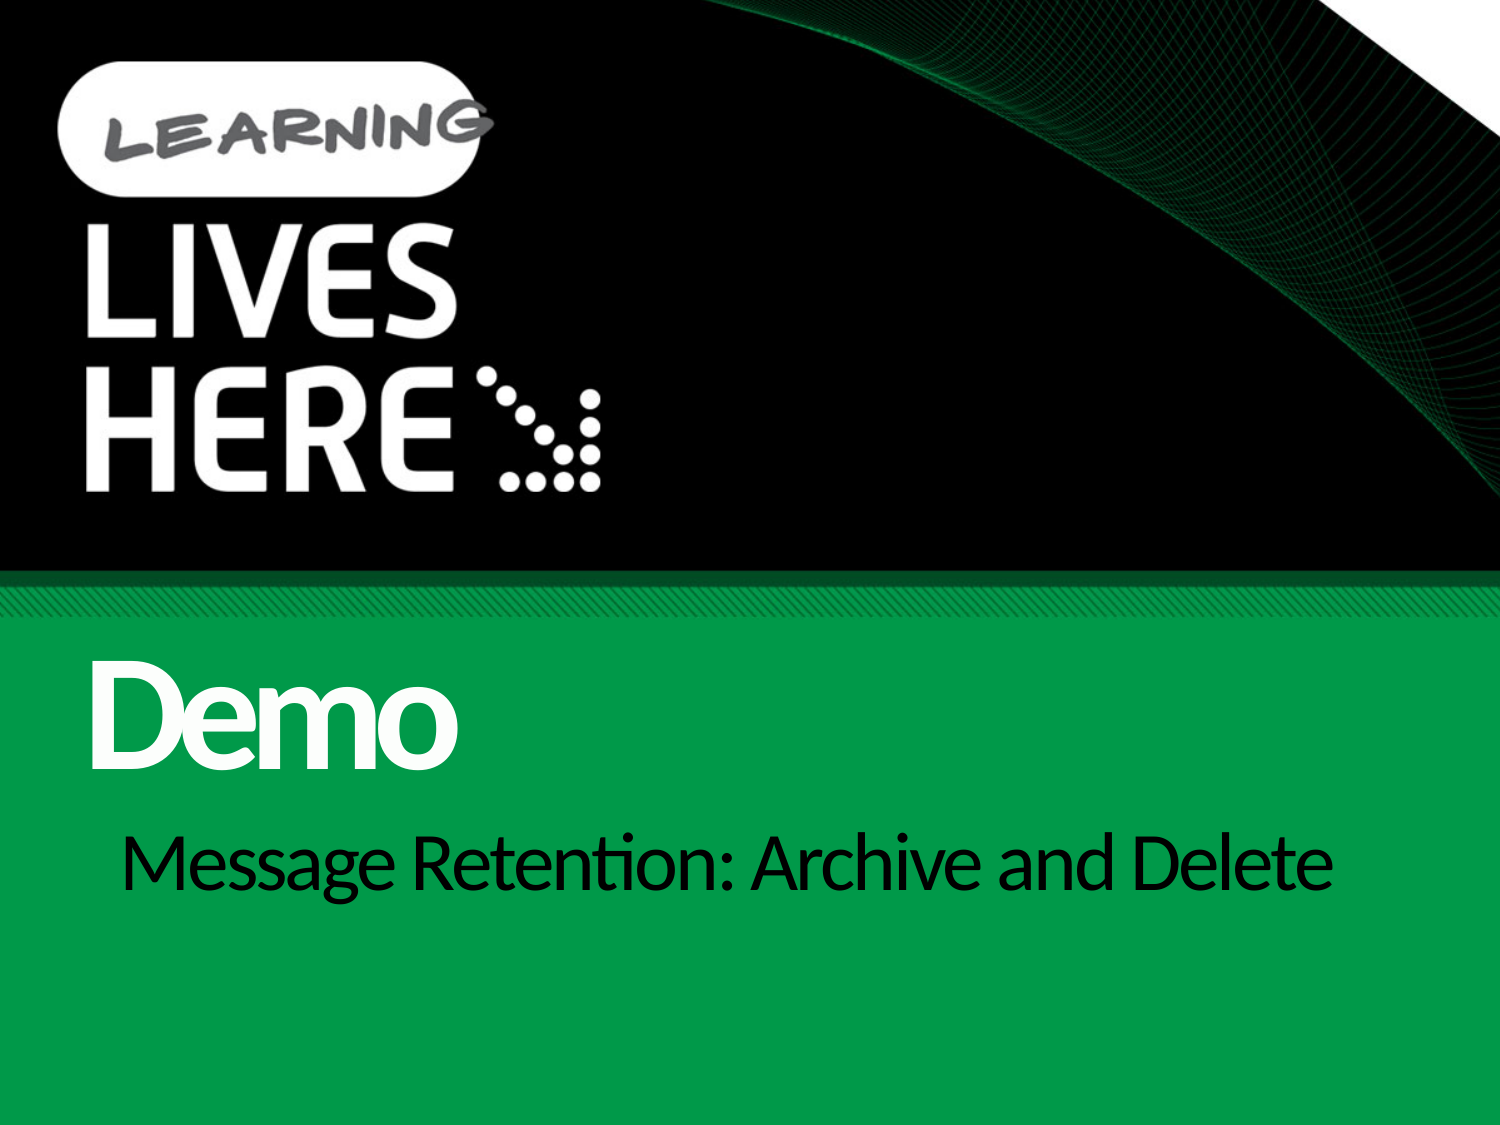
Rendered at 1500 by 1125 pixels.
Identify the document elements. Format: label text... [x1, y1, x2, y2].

list Demo [83, 625, 1344, 800]
picture [0, 0, 1500, 1125]
title Message Retention: Archive and Delete [119, 818, 1375, 943]
